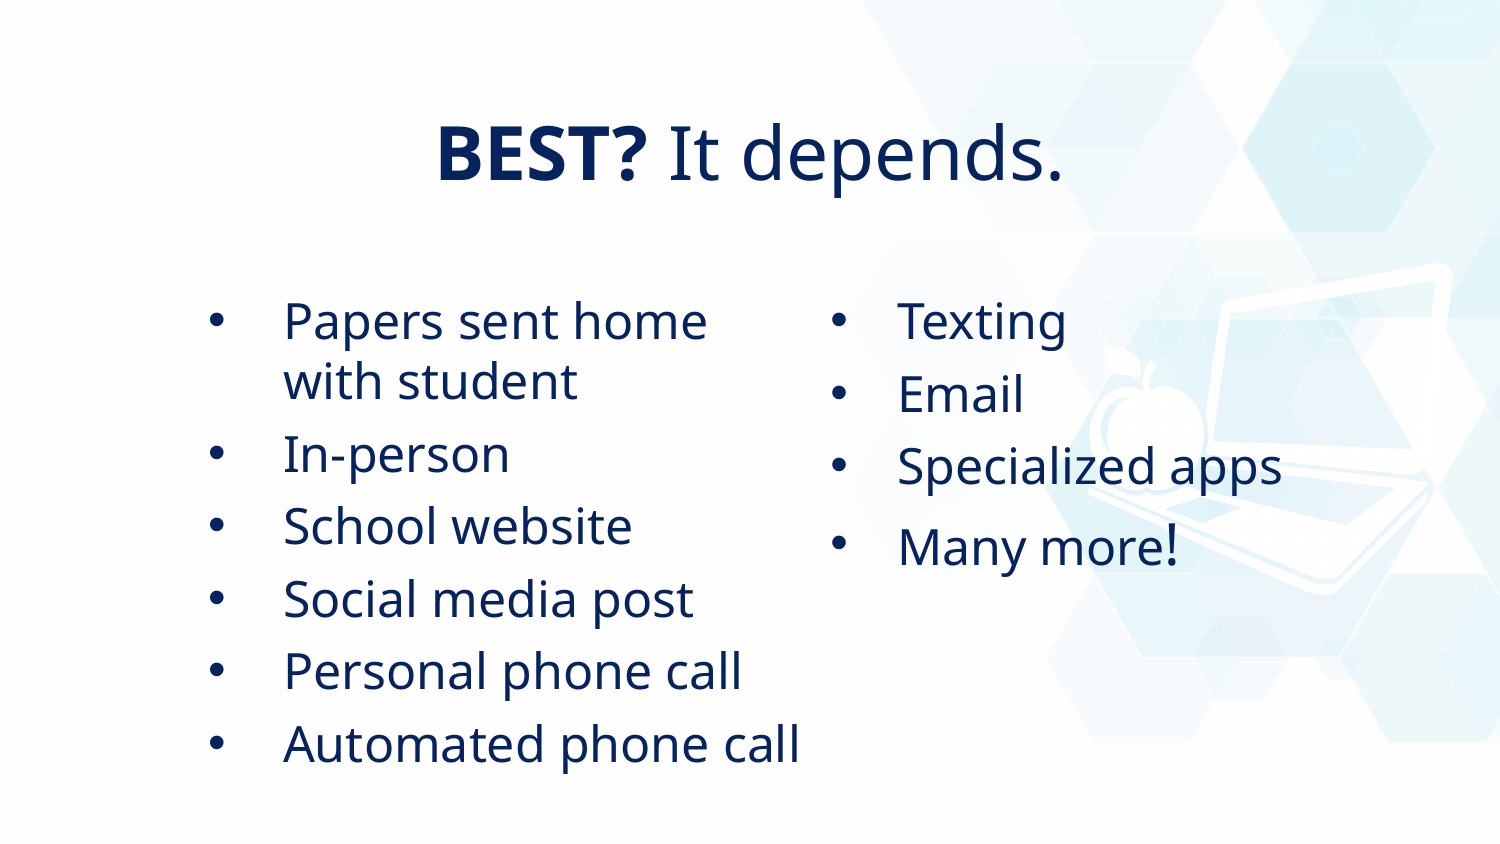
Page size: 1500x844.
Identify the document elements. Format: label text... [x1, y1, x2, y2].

picture [991, 250, 1500, 617]
text_box Texting Email Specialized apps Many more! [806, 274, 1341, 767]
text_box Papers sent home with student In-person School website Social media post Personal phone call Automated phone call [184, 274, 806, 744]
text_box BEST? It depends. [0, 0, 1500, 250]
